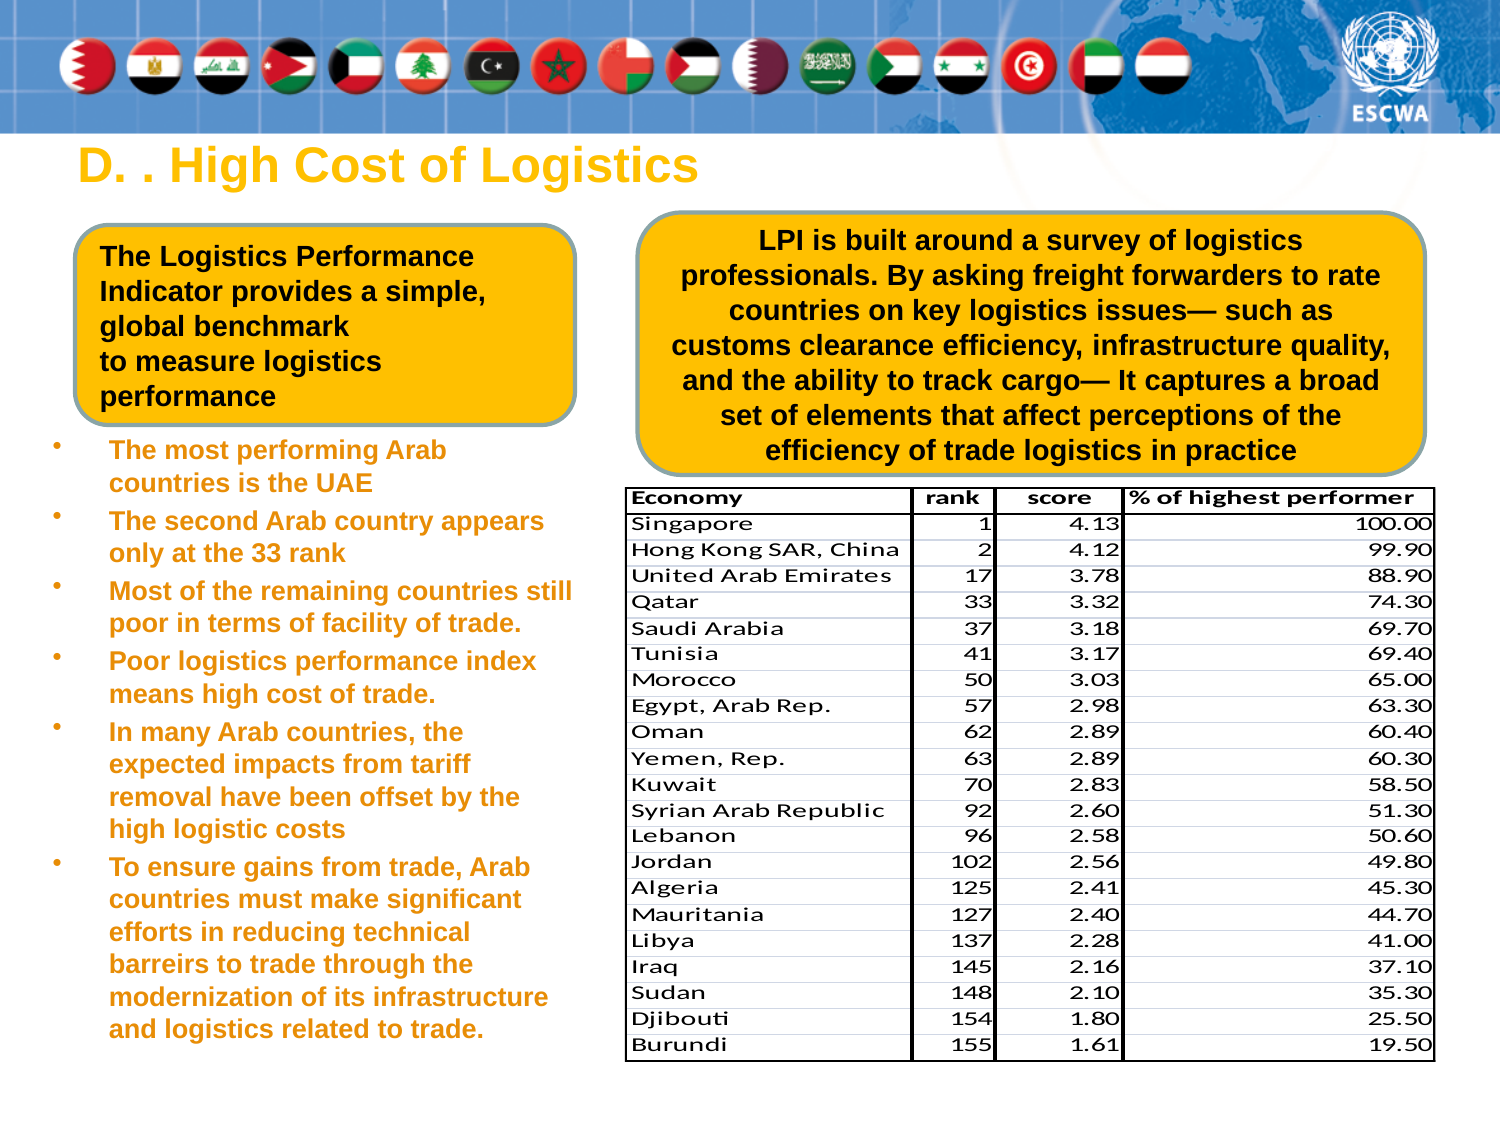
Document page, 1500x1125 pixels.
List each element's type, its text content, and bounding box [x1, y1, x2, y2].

text_box The Logistics Performance Indicator provides a simple, global benchmark to measure logistics performance [72, 222, 578, 428]
text_box D. . High Cost of Logistics [62, 124, 1463, 200]
text_box LPI is built around a survey of logistics professionals. By asking freight forwarders to rate countries on key logistics issues— such as customs clearance efficiency, infrastructure quality, and the ability to track cargo— It captures a broad set of elements that affect perceptions of the efficiency of trade logistics in practice [635, 210, 1428, 478]
list The most performing Arab countries is the UAE The second Arab country appears only at the 33 rank Most of the remaining countries still poor in terms of facility of trade. Poor logistics performance index means high cost of trade. In many Arab countries, the expected impacts from tariff removal have been offset by the high logistic costs To ensure gains from trade, Arab countries must make significant efforts in reducing technical barreirs to trade through the modernization of its infrastructure and logistics related to trade. [37, 425, 588, 1100]
picture [0, 0, 1500, 1125]
